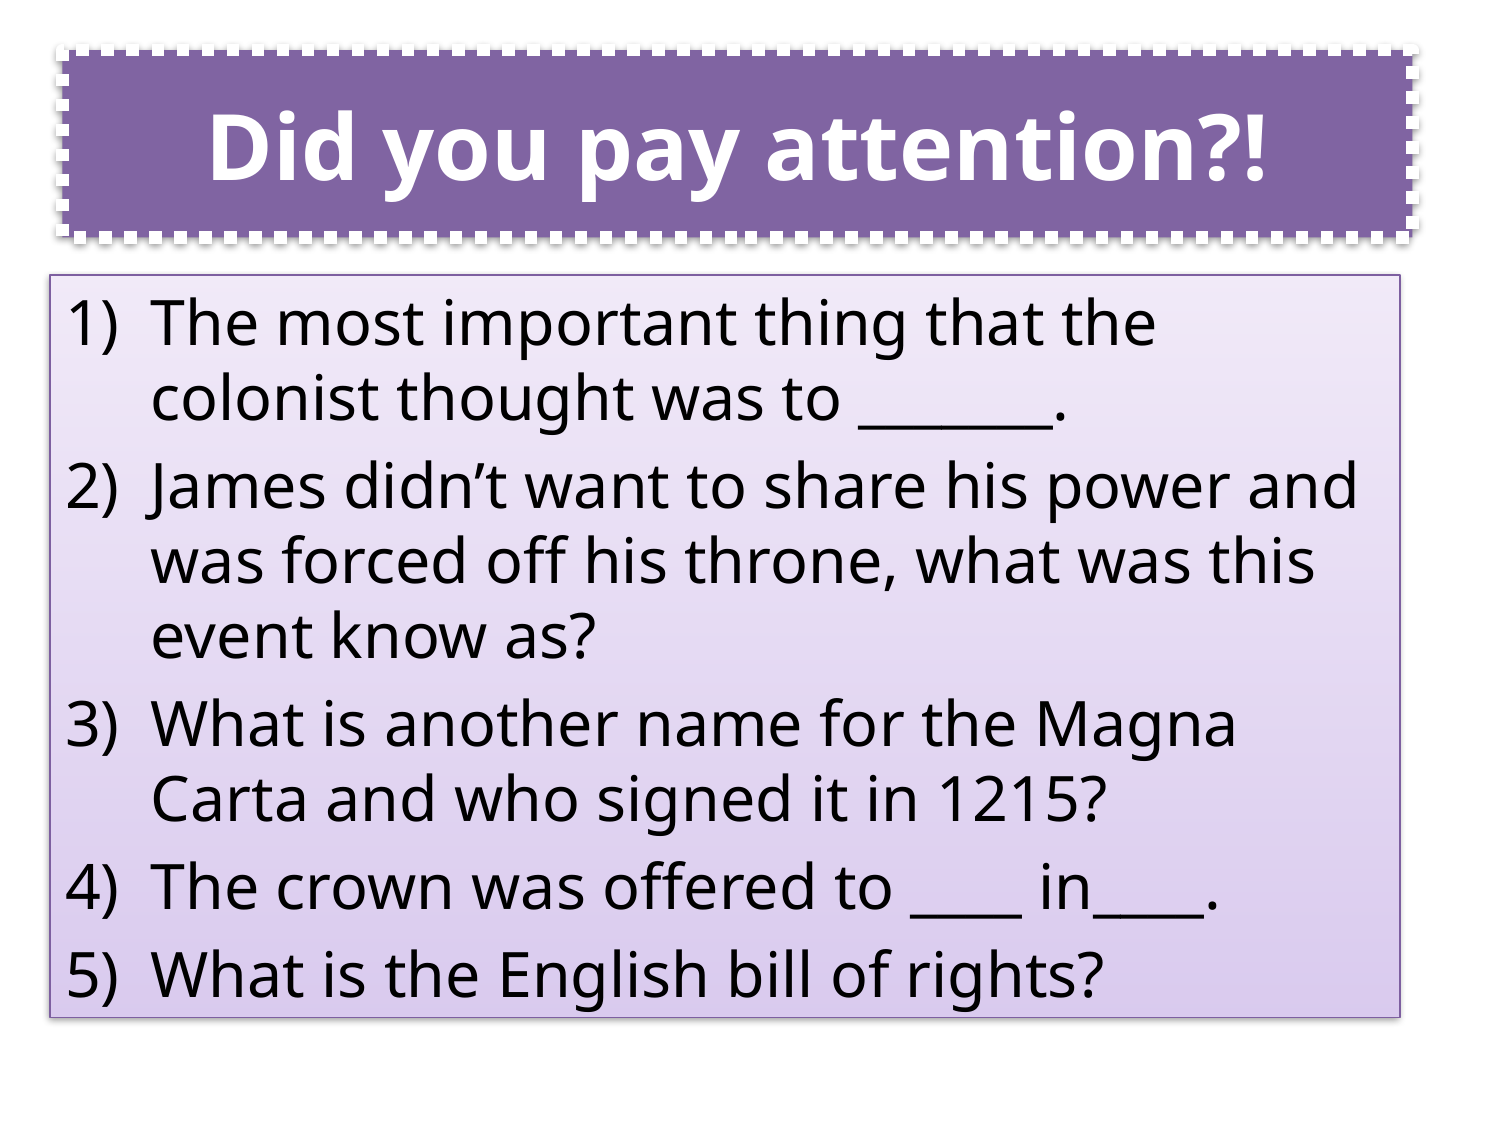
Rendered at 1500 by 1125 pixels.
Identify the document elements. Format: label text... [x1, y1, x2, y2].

list The most important thing that the colonist thought was to _______. James didn’t want to share his power and was forced off his throne, what was this event know as? What is another name for the Magna Carta and who signed it in 1215? The crown was offered to ____ in____. What is the English bill of rights? [49, 274, 1401, 1018]
title Did you pay attention?! [59, 47, 1416, 241]
